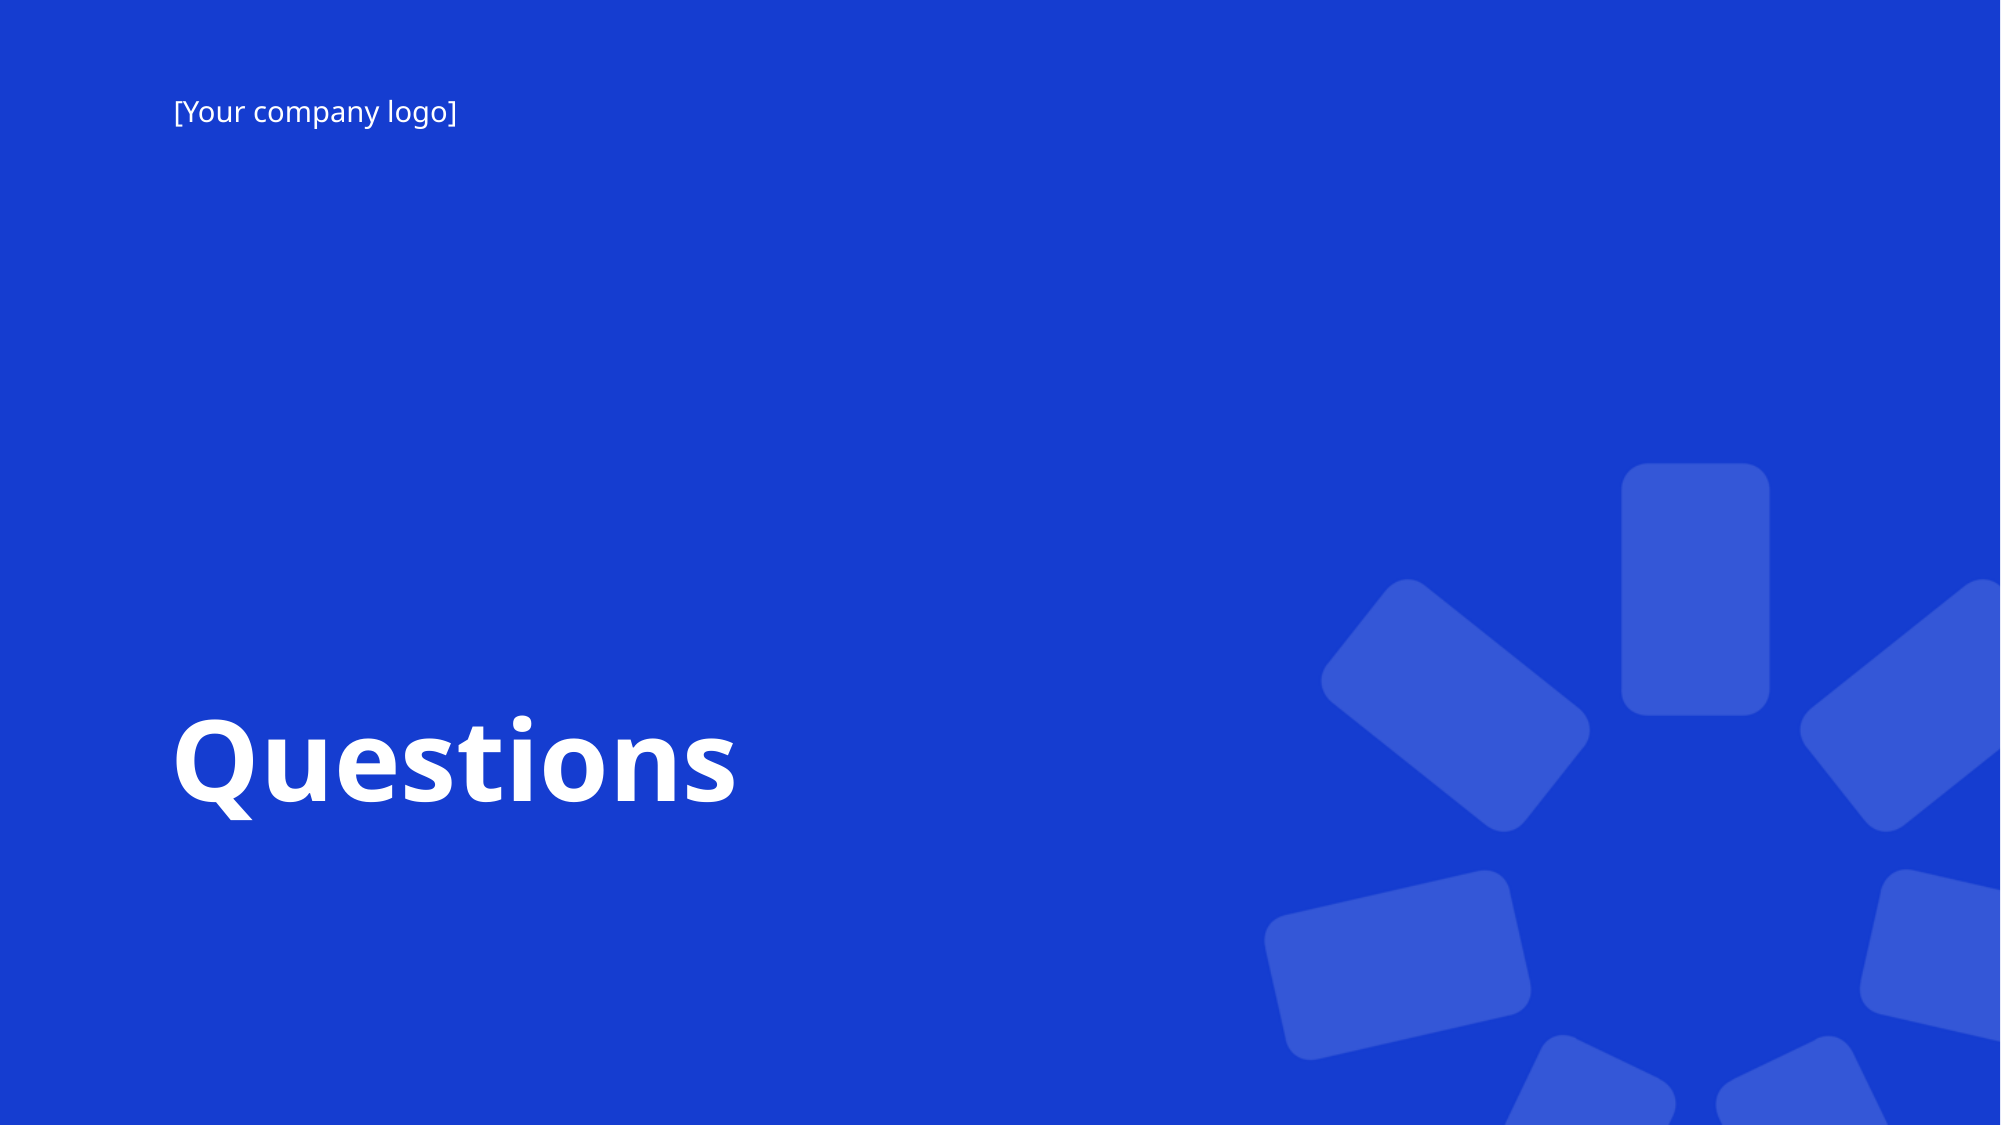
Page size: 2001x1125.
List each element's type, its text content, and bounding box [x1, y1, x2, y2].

text_box Questions [155, 697, 1170, 834]
picture [0, 0, 2001, 1125]
text_box [Your company logo] [158, 85, 1219, 136]
